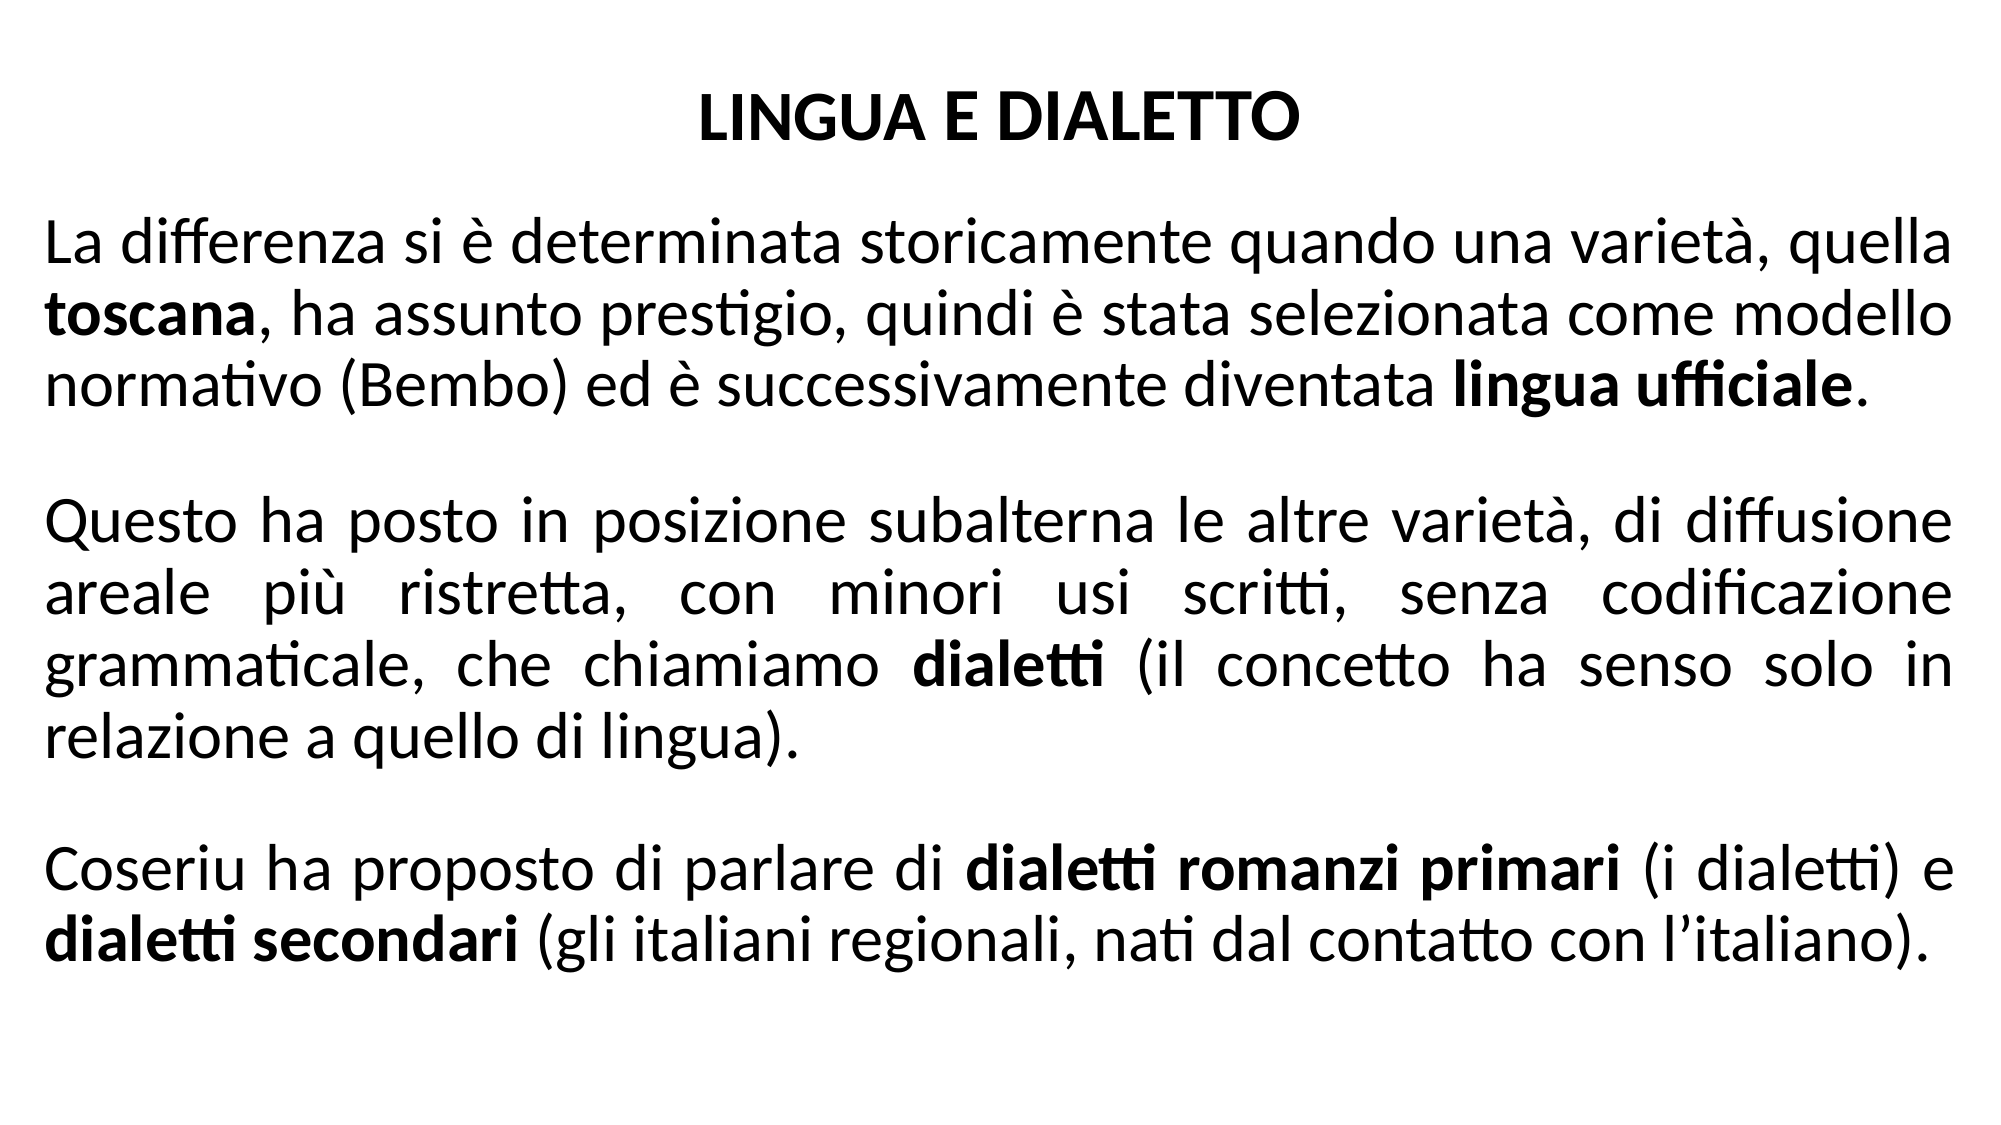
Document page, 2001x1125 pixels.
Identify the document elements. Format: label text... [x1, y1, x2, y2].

text_box La differenza si è determinata storicamente quando una varietà, quella toscana, ha assunto prestigio, quindi è stata selezionata come modello normativo (Bembo) ed è successivamente diventata lingua ufficiale. Questo ha posto in posizione subalterna le altre varietà, di diffusione areale più ristretta, con minori usi scritti, senza codificazione grammaticale, che chiamiamo dialetti (il concetto ha senso solo in relazione a quello di lingua). Coseriu ha proposto di parlare di dialetti romanzi primari (i dialetti) e dialetti secondari (gli italiani regionali, nati dal contatto con l’italiano). [29, 198, 1971, 1114]
title LINGUA E DIALETTO [137, 34, 1863, 198]
